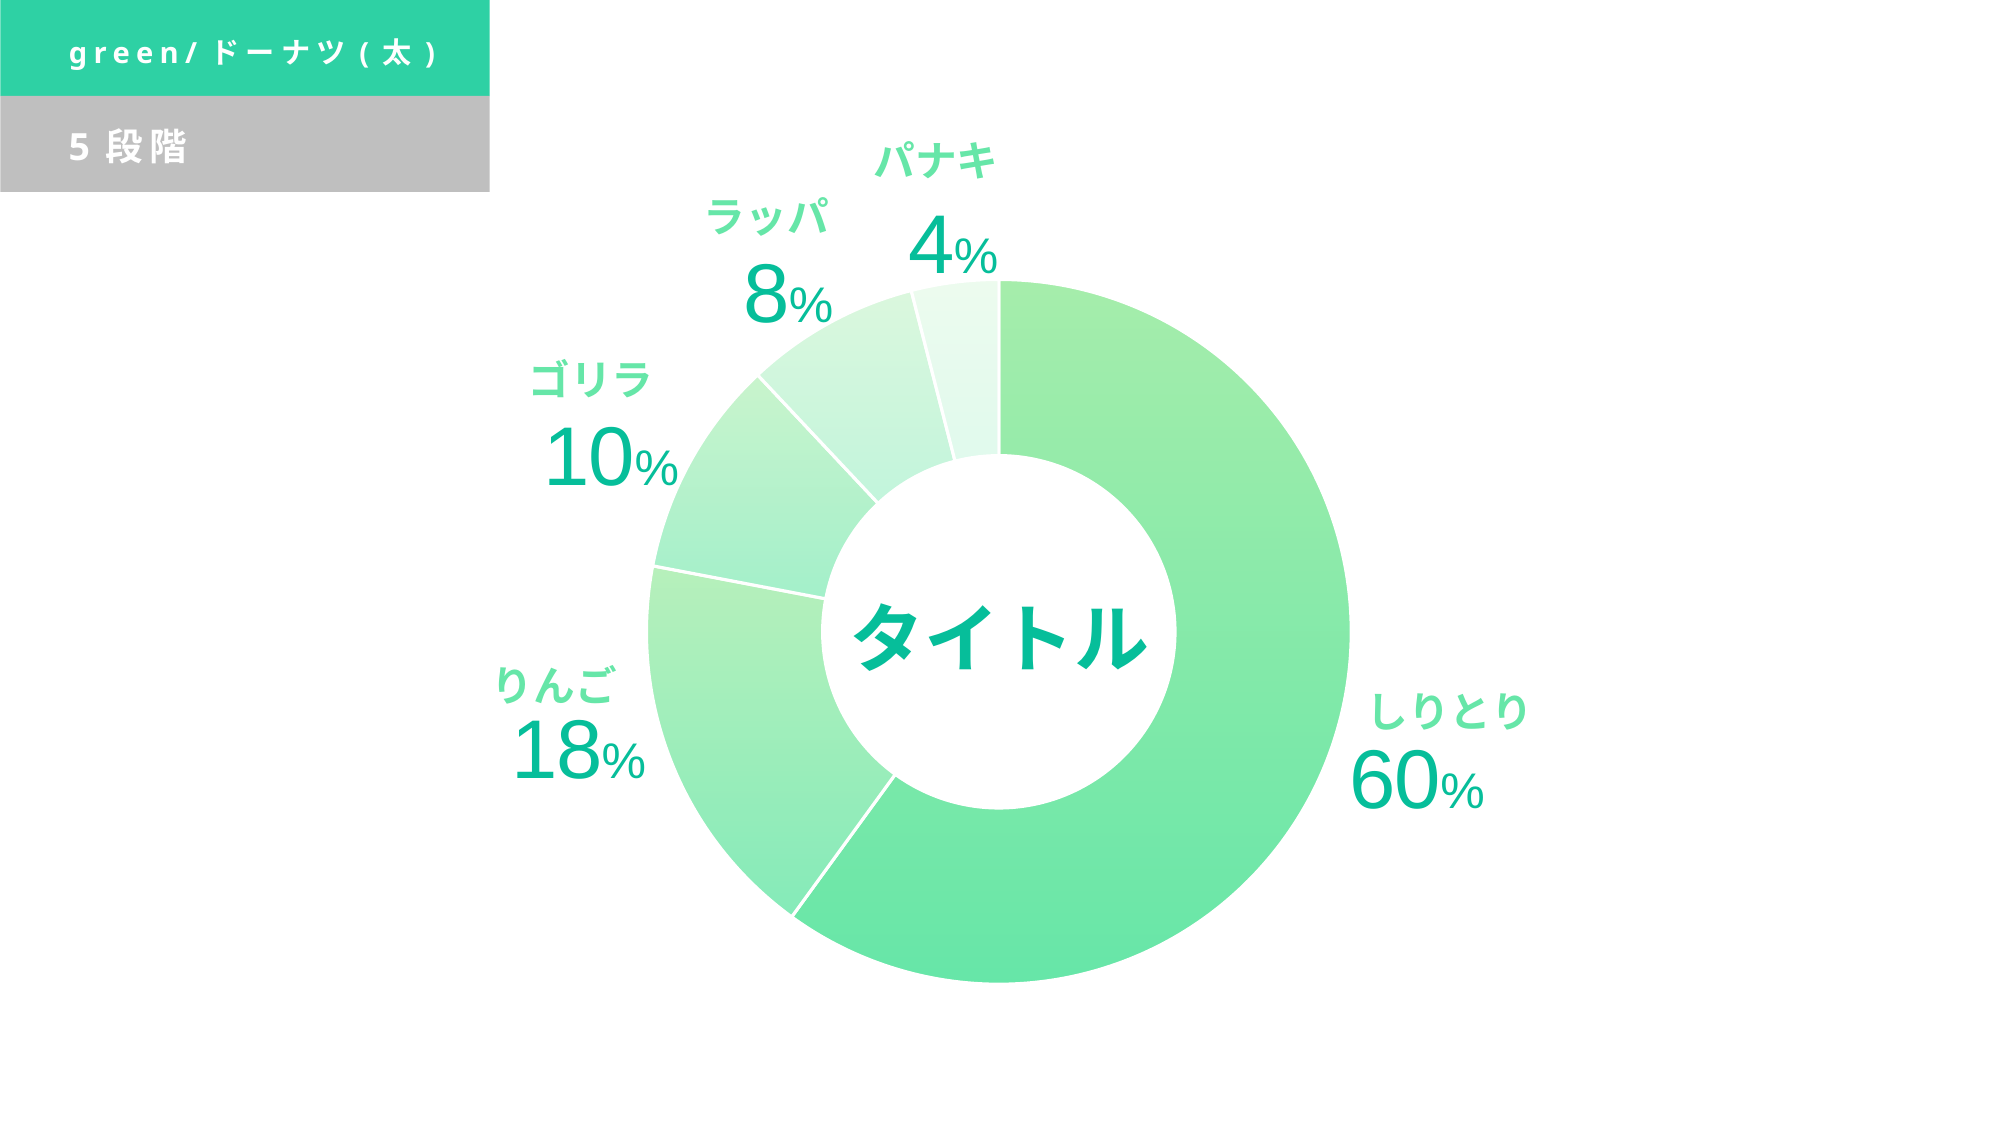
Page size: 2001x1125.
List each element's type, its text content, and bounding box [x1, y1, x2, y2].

text_box [0, 0, 491, 95]
text_box パナキ [858, 127, 1032, 175]
chart [333, 175, 1667, 1065]
text_box 5段階 [53, 115, 202, 176]
text_box [0, 95, 491, 193]
text_box green/ドーナツ(太) [54, 26, 451, 77]
